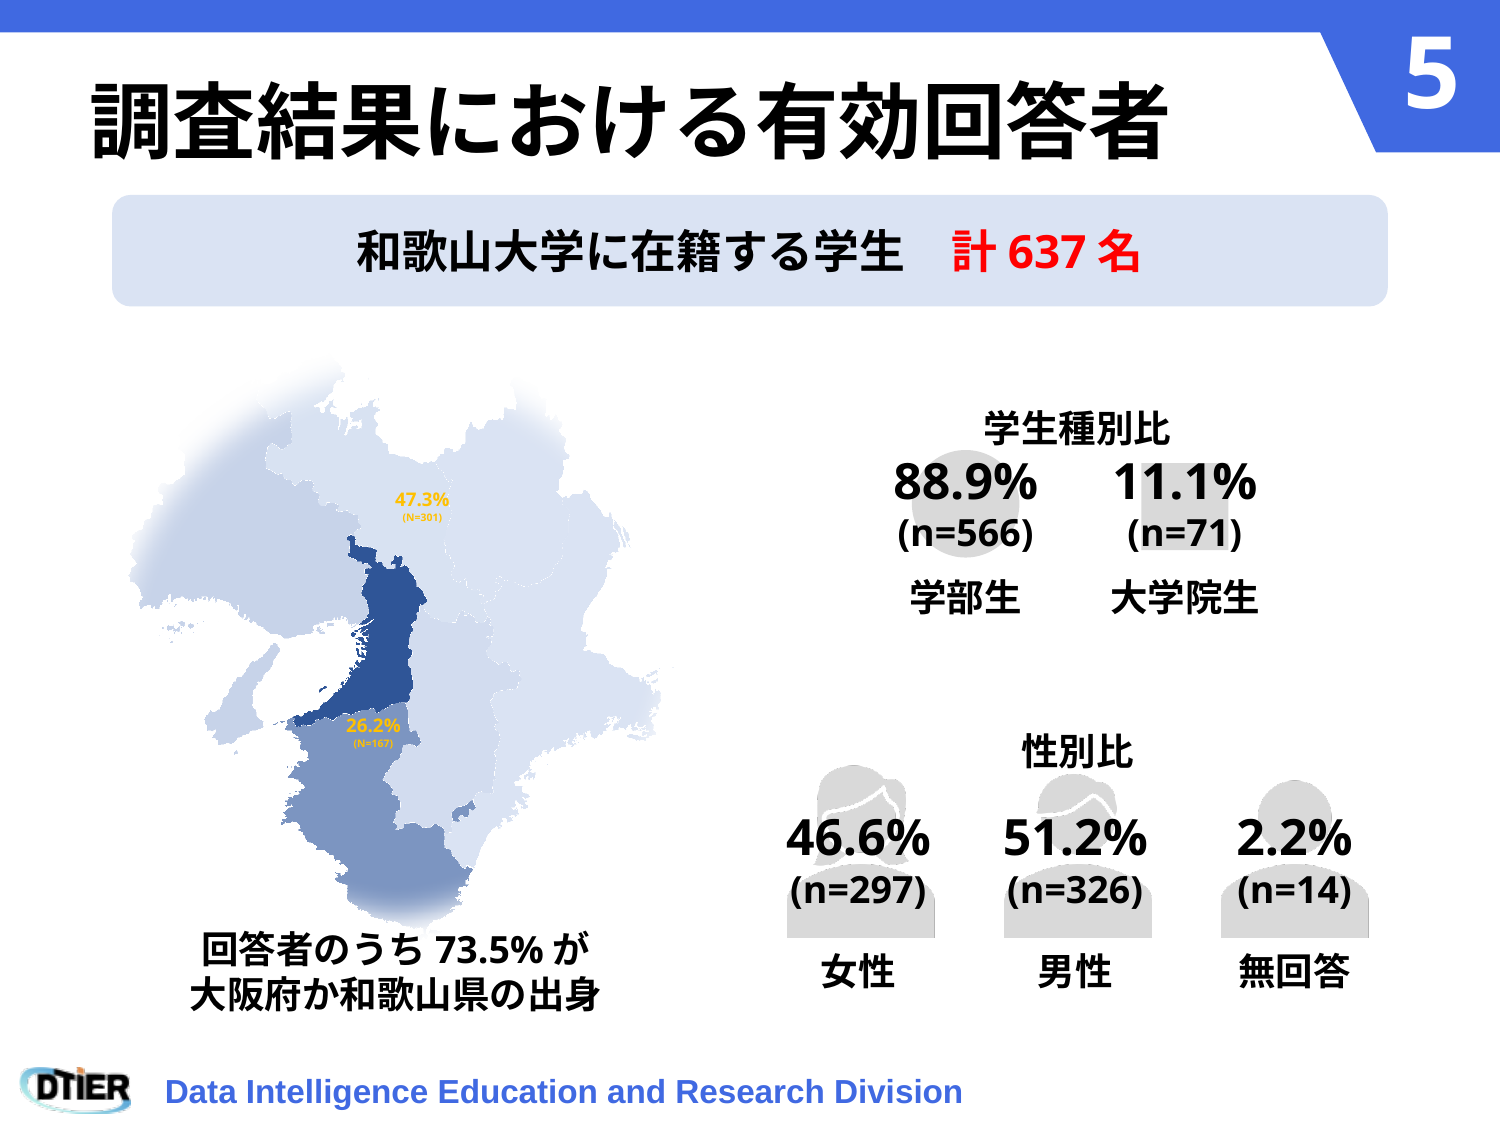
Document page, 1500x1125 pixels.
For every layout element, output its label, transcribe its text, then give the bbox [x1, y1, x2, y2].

picture [19, 1067, 131, 1114]
text_box 和歌山大学に在籍する学生 計637名 [110, 193, 1389, 308]
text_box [749, 720, 1405, 1002]
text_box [83, 338, 709, 1025]
title 調査結果における有効回答者 [75, 59, 1397, 180]
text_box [821, 397, 1333, 627]
